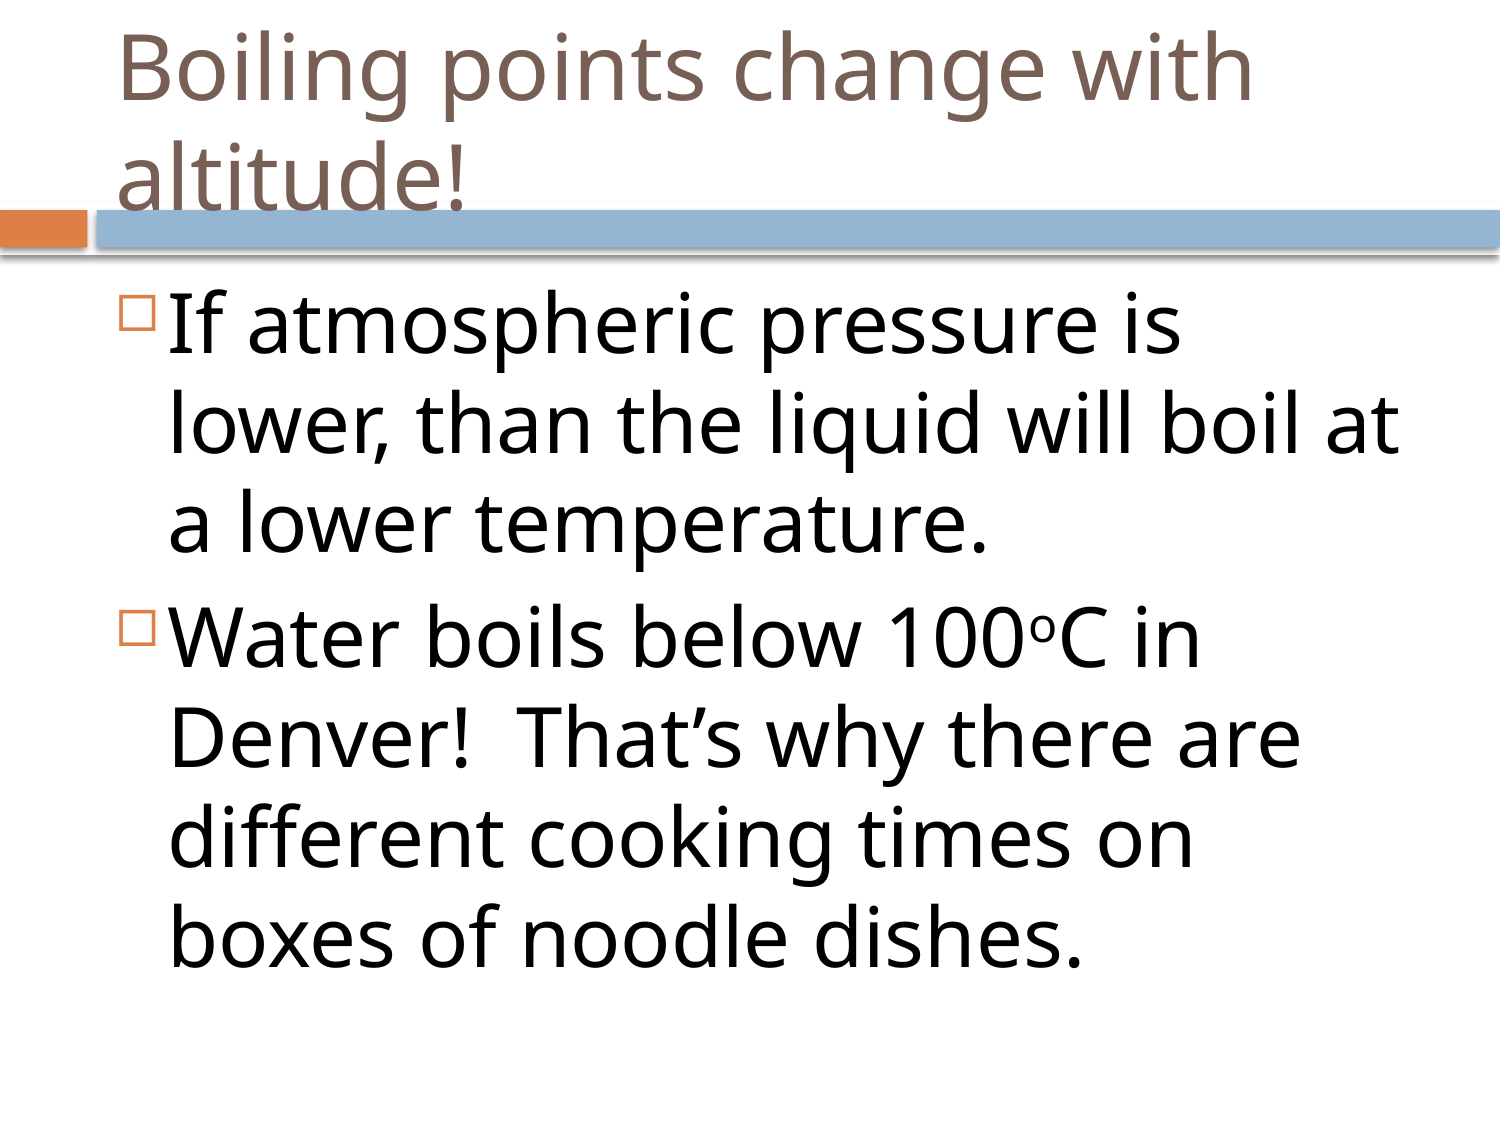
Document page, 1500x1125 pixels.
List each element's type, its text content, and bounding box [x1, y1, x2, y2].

list If atmospheric pressure is lower, than the liquid will boil at a lower temperature. Water boils below 100oC in Denver! That’s why there are different cooking times on boxes of noodle dishes. [100, 262, 1438, 1000]
title Boiling points change with altitude! [100, 37, 1438, 200]
